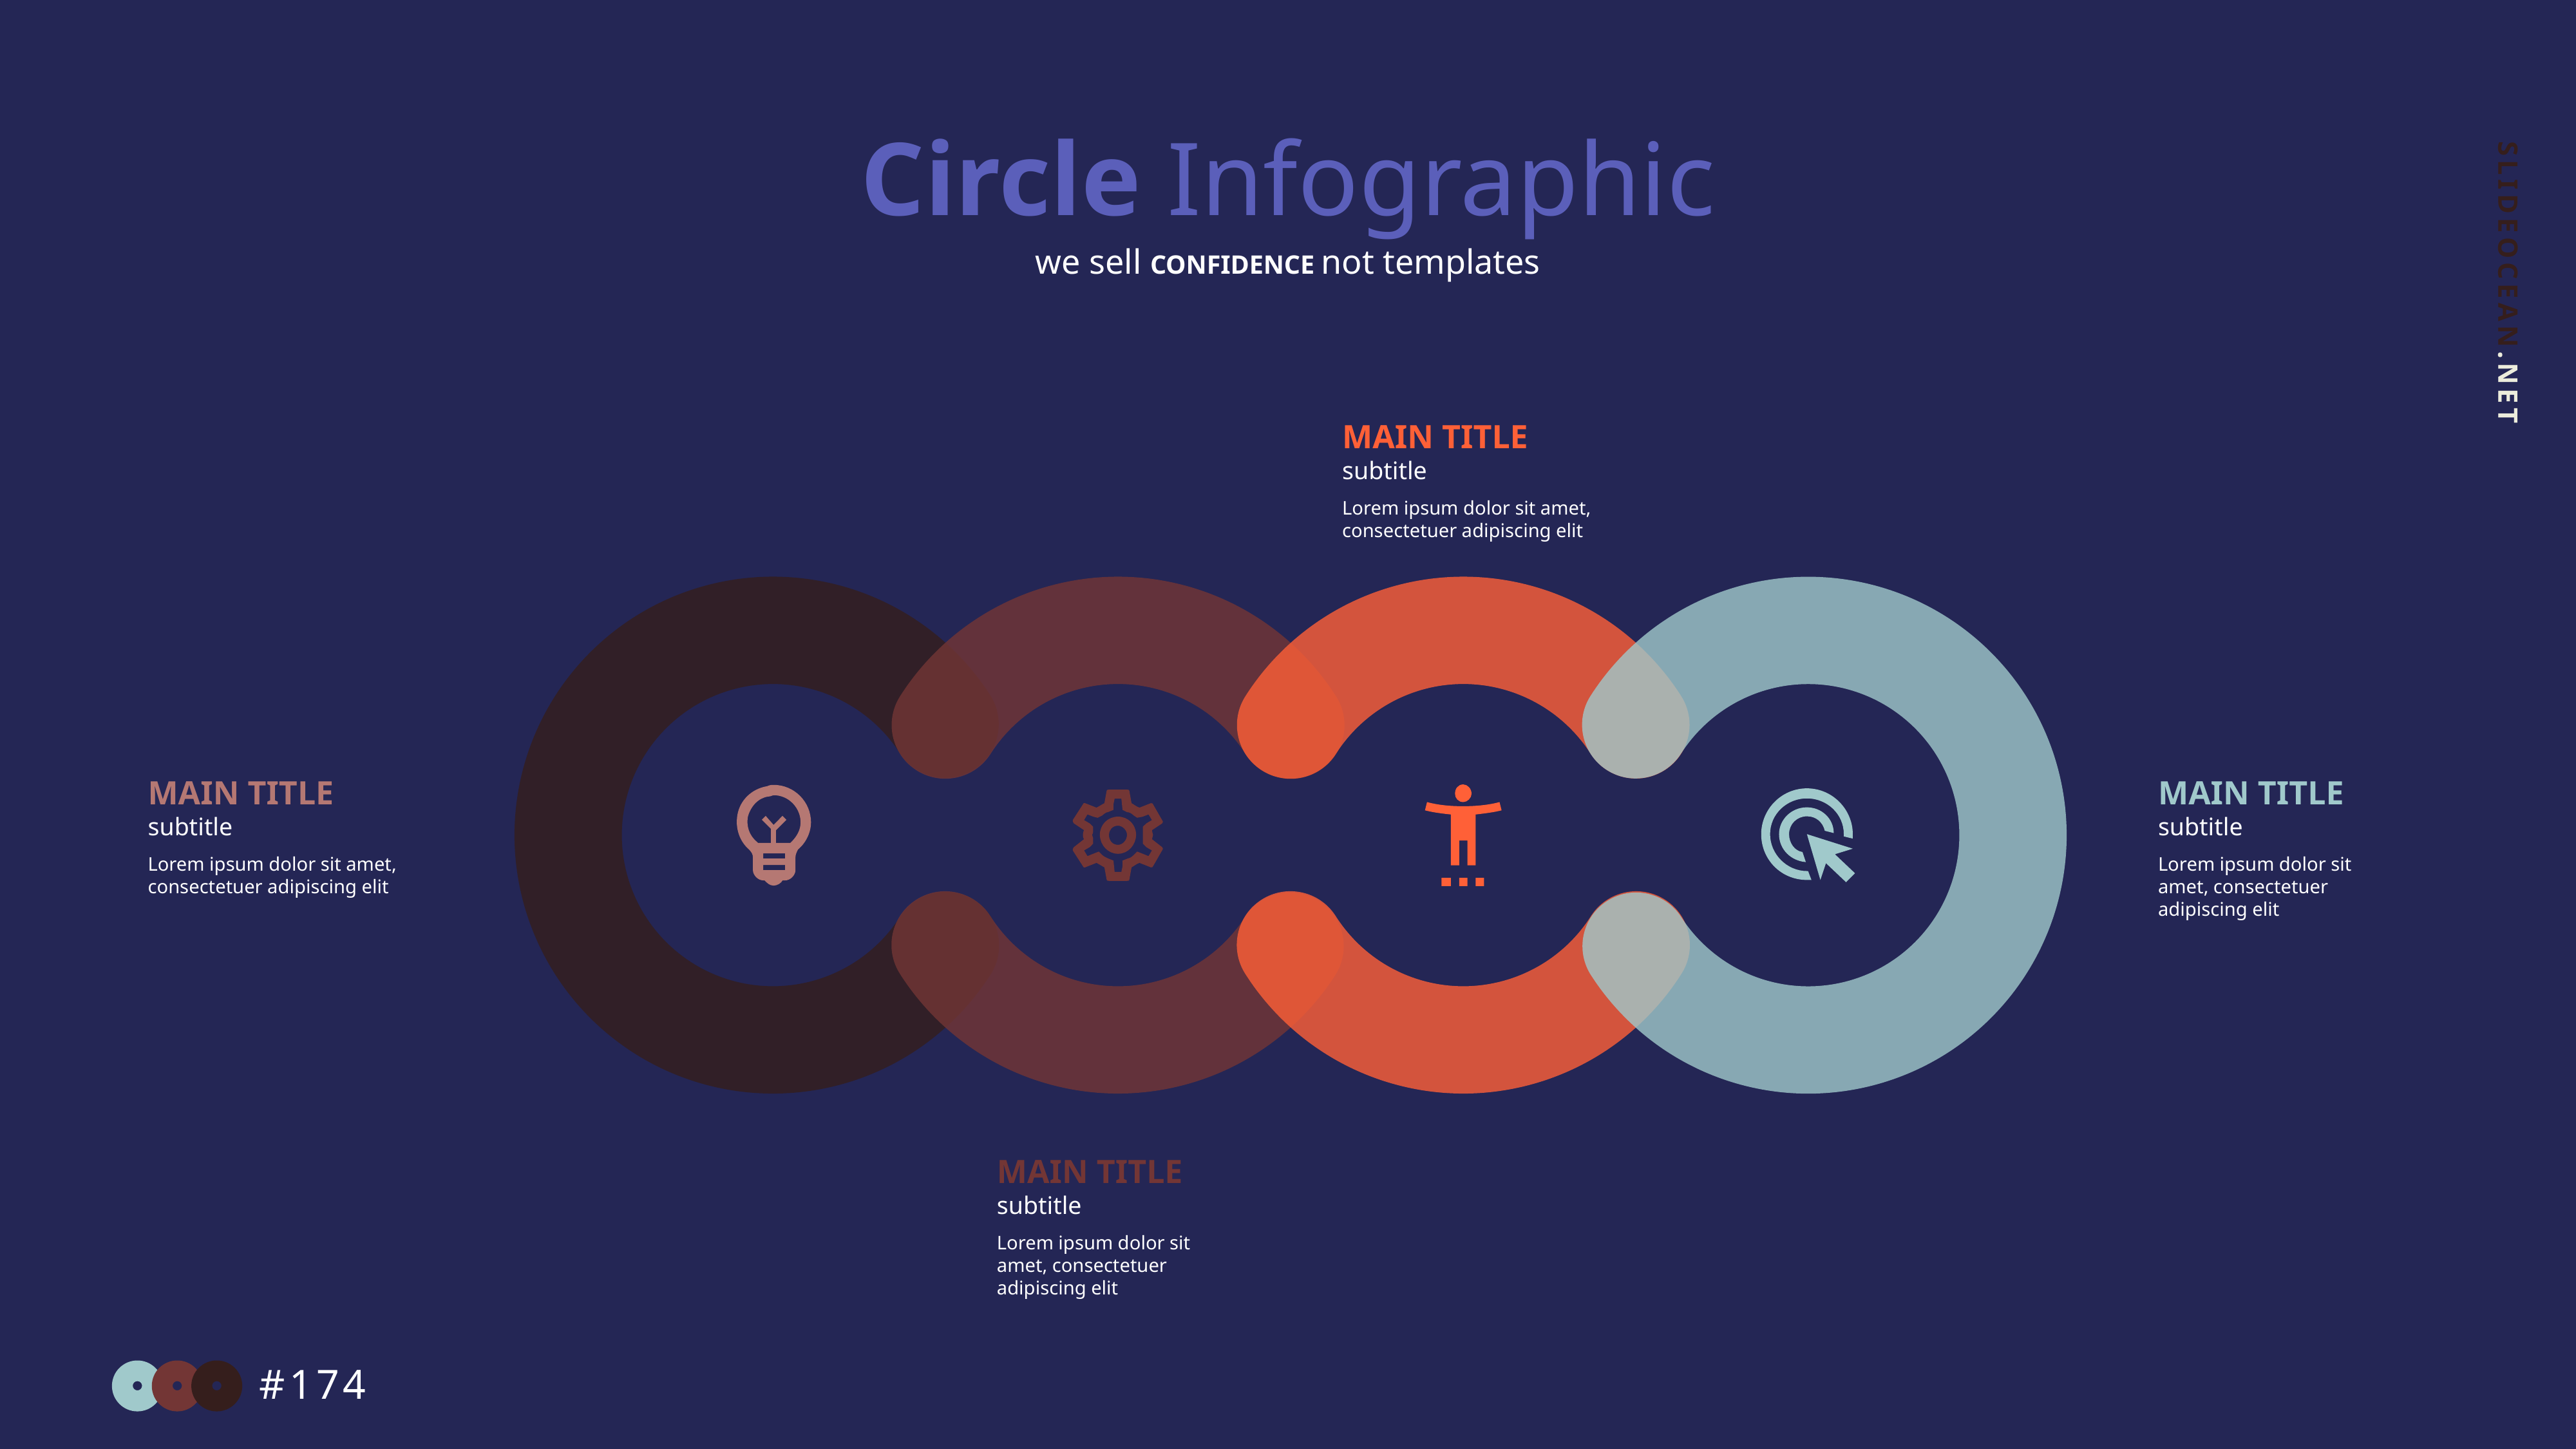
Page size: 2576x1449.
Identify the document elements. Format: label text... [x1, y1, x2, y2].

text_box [987, 1146, 1249, 1282]
text_box [1761, 788, 1853, 880]
text_box [1669, 629, 2014, 1041]
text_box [1332, 410, 1640, 547]
text_box [567, 629, 910, 1041]
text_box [2148, 767, 2410, 904]
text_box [138, 767, 446, 904]
text_box we sell CONFIDENCE not templates [1026, 235, 1550, 285]
text_box Circle Infographic [851, 110, 1725, 241]
text_box #174 [259, 1359, 405, 1408]
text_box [734, 784, 811, 886]
text_box [1806, 834, 1855, 882]
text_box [913, 630, 1258, 1041]
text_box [1258, 630, 1669, 1041]
